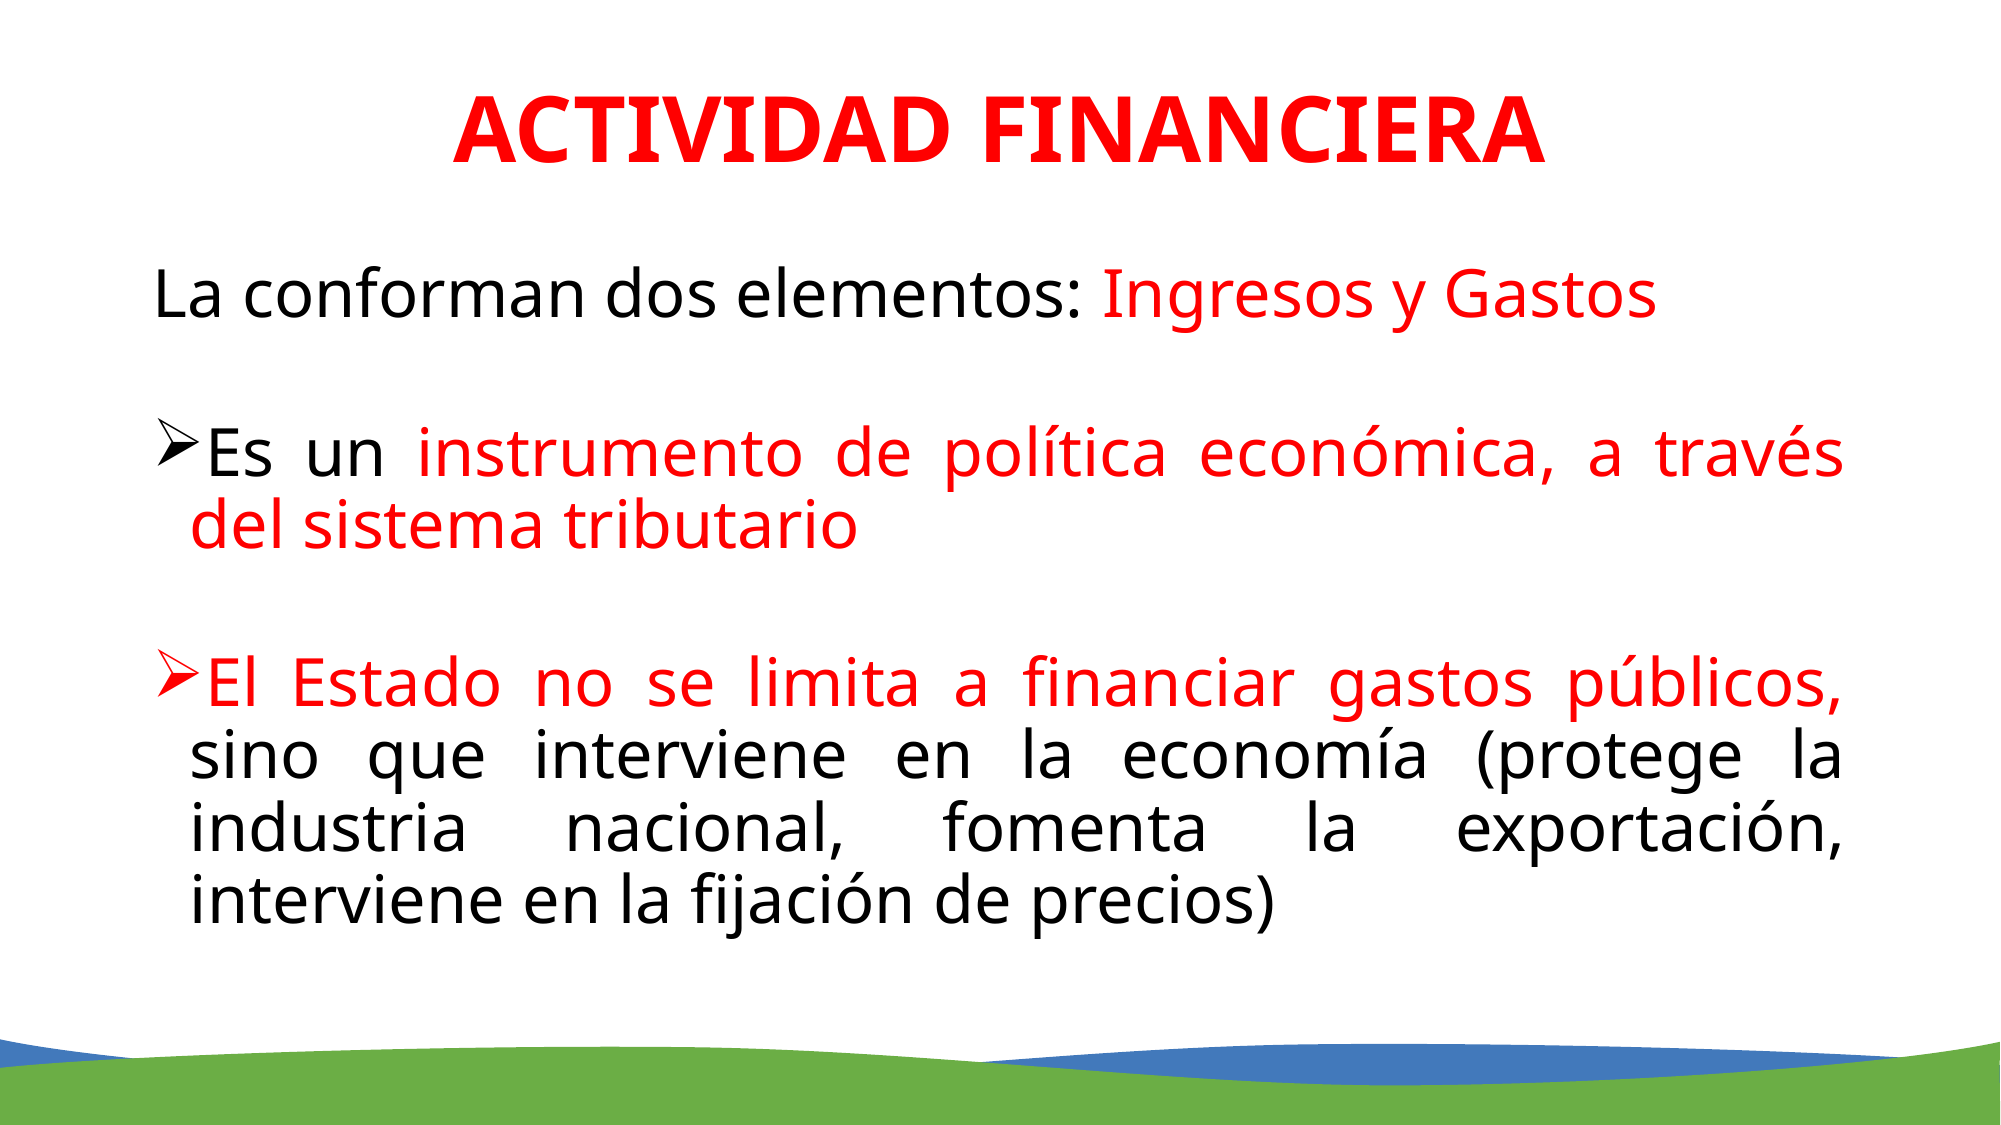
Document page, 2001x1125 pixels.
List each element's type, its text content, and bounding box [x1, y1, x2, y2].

list La conforman dos elementos: Ingresos y Gastos Es un instrumento de política económica, a través del sistema tributario El Estado no se limita a financiar gastos públicos, sino que interviene en la economía (protege la industria nacional, fomenta la exportación, interviene en la fijación de precios) [137, 252, 1863, 966]
title ACTIVIDAD FINANCIERA [137, 59, 1863, 206]
